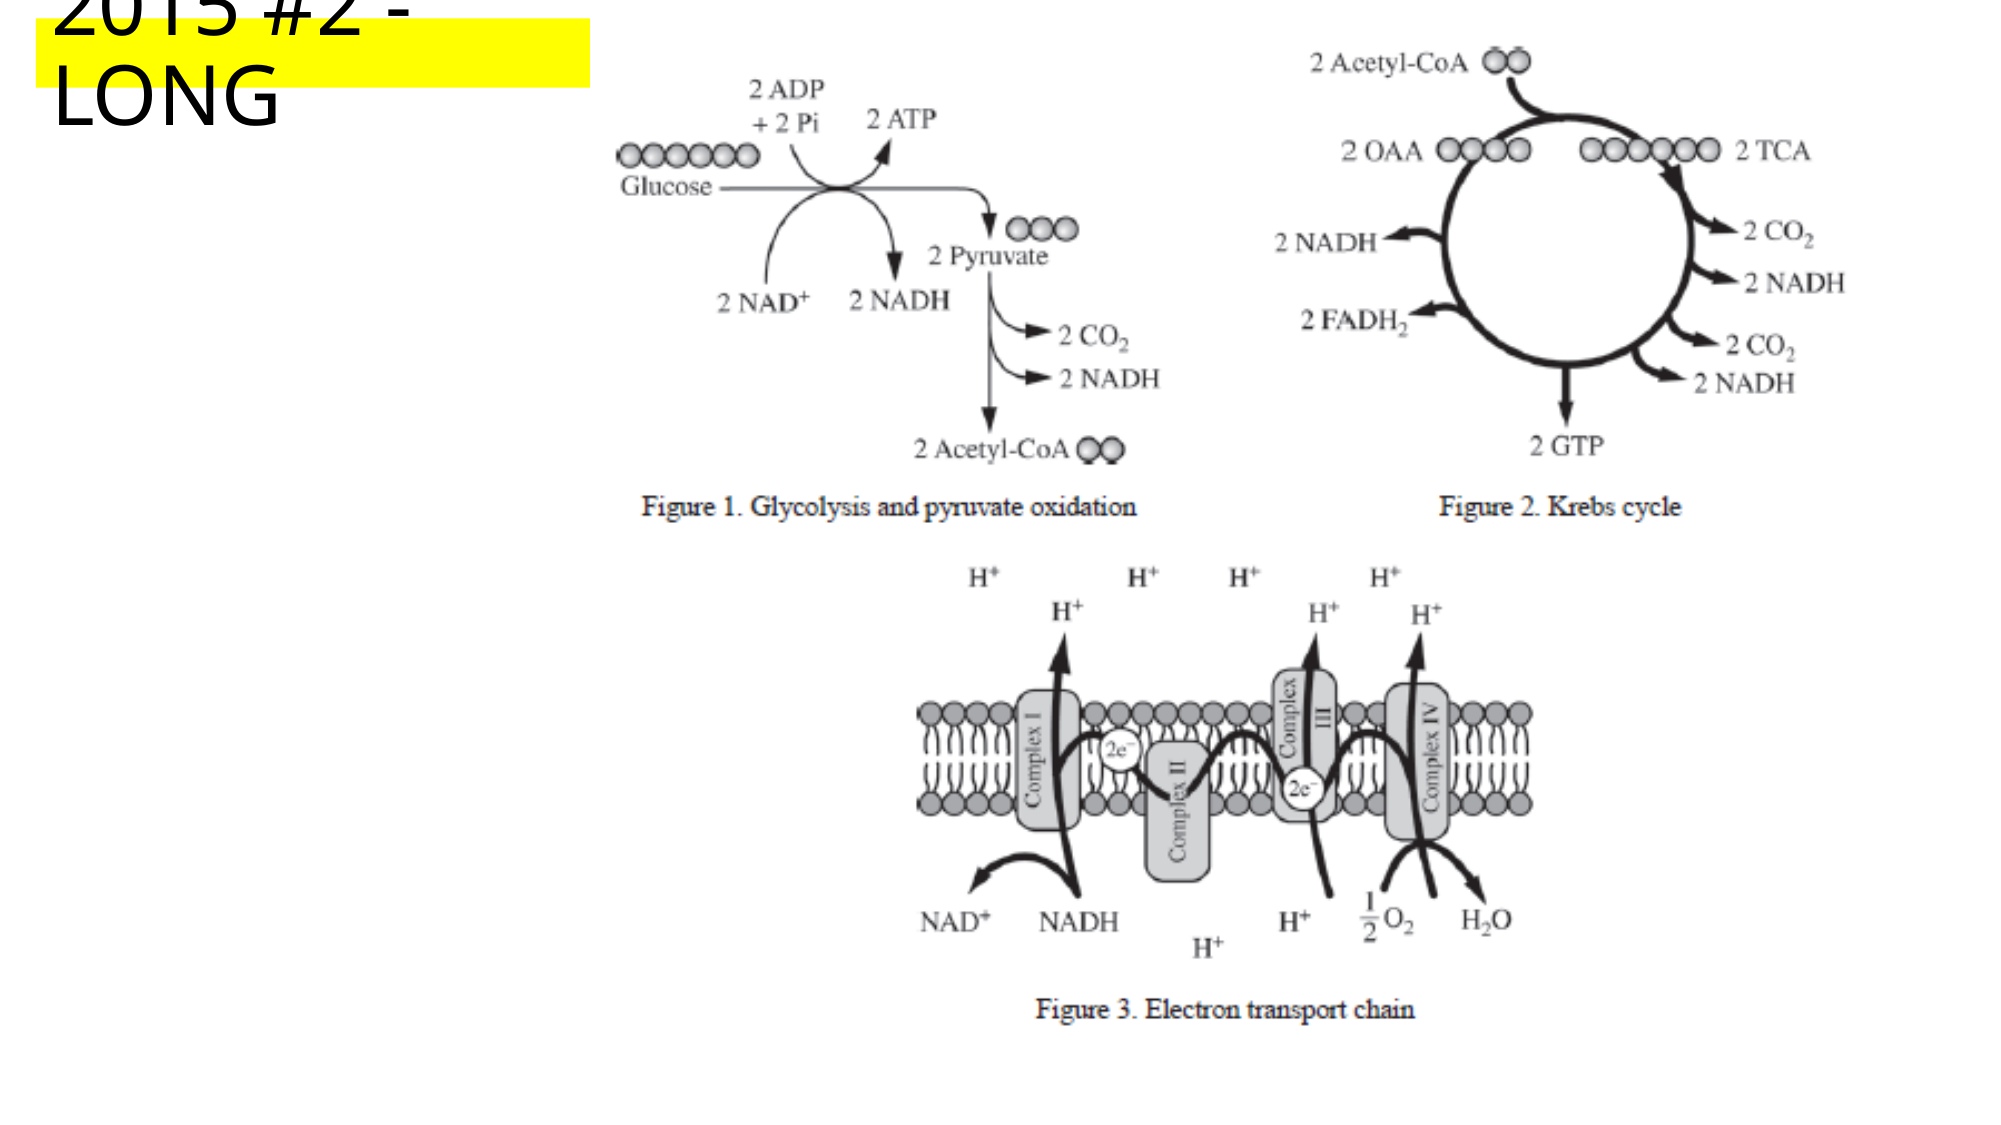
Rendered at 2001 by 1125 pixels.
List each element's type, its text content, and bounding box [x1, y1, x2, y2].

text_box 2015 #2 - LONG [35, 18, 590, 88]
picture [590, 18, 1872, 1048]
